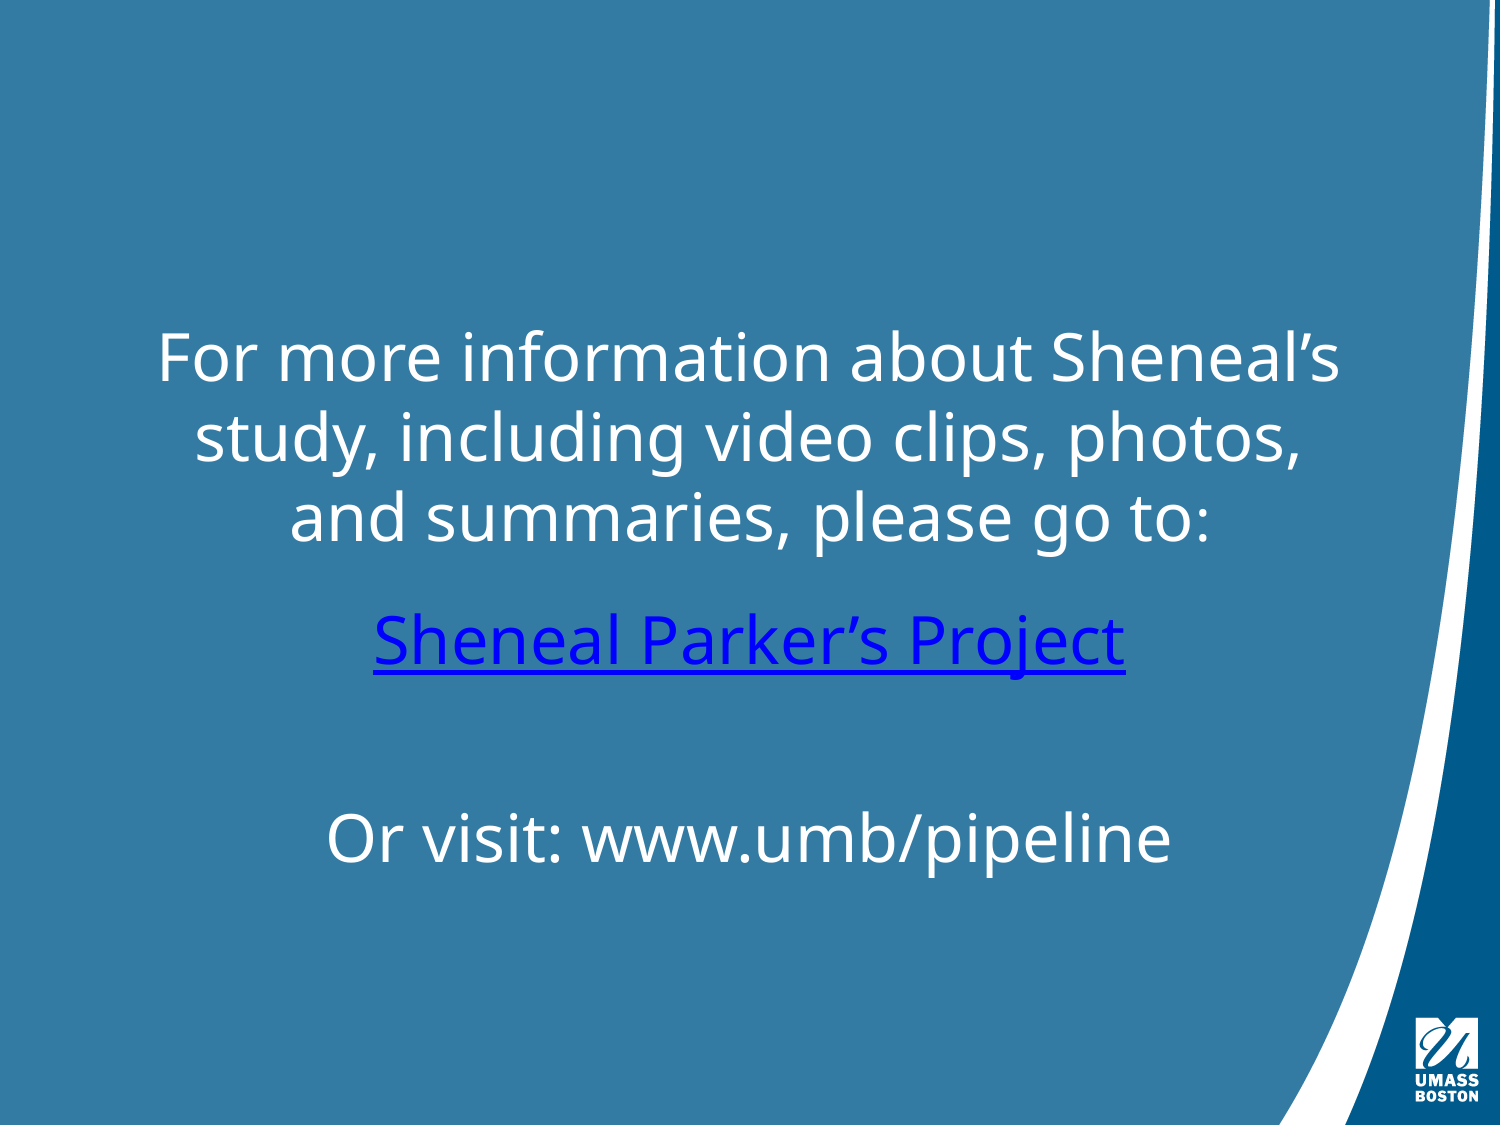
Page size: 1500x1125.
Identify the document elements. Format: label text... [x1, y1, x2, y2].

title For more information about Sheneal’s study, including video clips, photos, and summaries, please go to: [112, 349, 1388, 590]
picture [0, 0, 1500, 1125]
subtitle Sheneal Parker’s Project Or visit: www.umb/pipeline [112, 590, 1388, 713]
